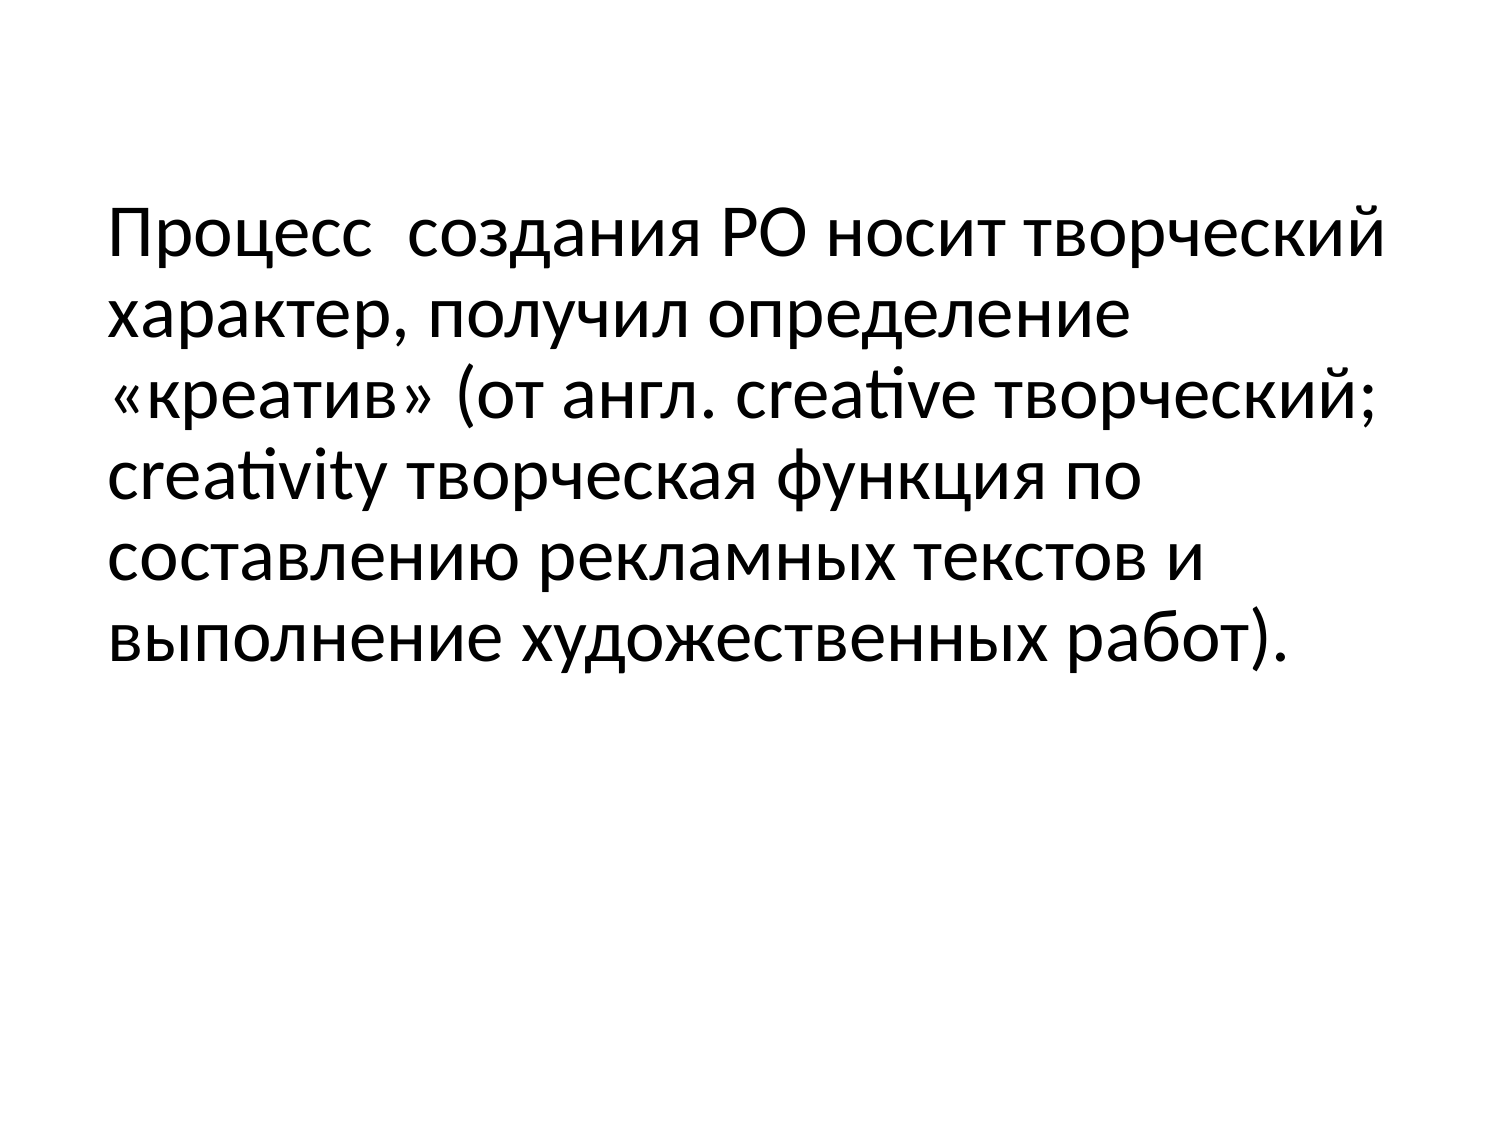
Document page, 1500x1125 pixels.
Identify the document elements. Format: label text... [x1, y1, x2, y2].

list Процесс создания РО носит творческий характер, получил определение «креатив» (от англ. creative творческий; creativity творческая функция по составлению рекламных текстов и выполнение художественных работ). [75, 184, 1425, 1079]
